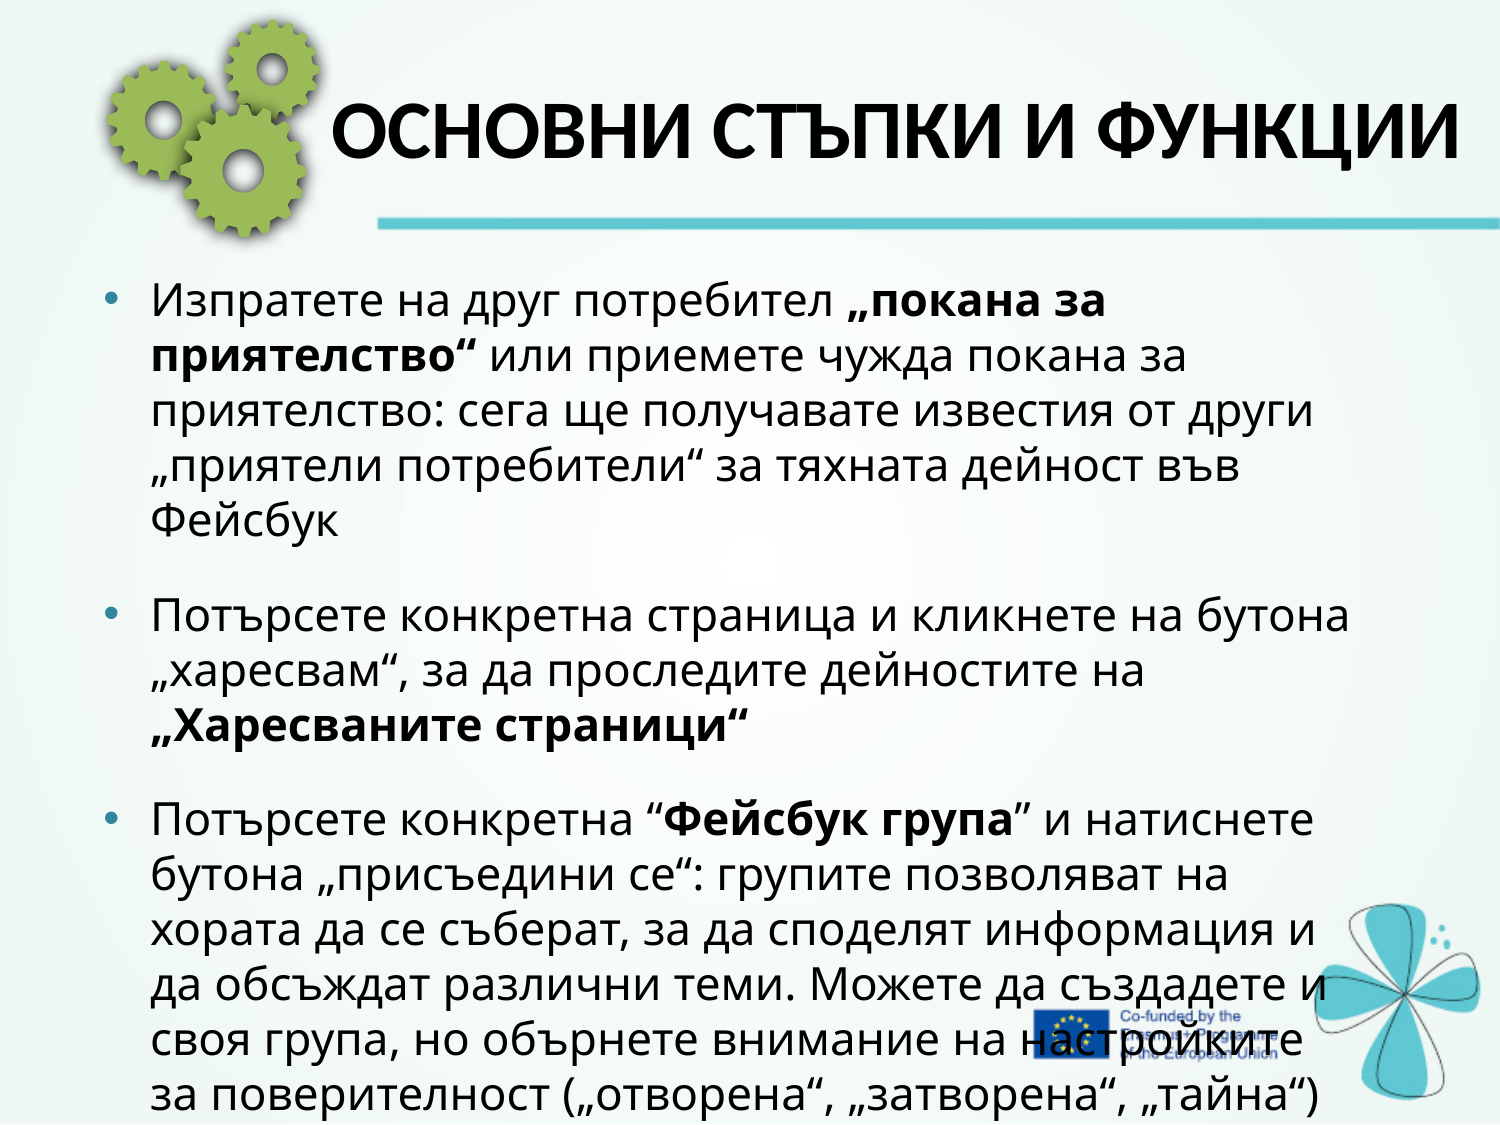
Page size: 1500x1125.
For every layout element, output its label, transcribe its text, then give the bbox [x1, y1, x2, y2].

text_box Изпратете на друг потребител „покана за приятелство“ или приемете чужда покана за приятелство: сега ще получавате известия от други „приятели потребители“ за тяхната дейност във Фейсбук Потърсете конкретна страница и кликнете на бутона „харесвам“, за да проследите дейностите на „Харесваните страници“ Потърсете конкретна “Фейсбук група” и натиснете бутона „присъедини се“: групите позволяват на хората да се съберат, за да споделят информация и да обсъждат различни теми. Можете да създадете и своя група, но обърнете внимание на настройките за поверителност („отворена“, „затворена“, „тайна“) [88, 263, 1370, 1125]
picture [0, 0, 1500, 1125]
text_box ОСНОВНИ СТЪПКИ И ФУНКЦИИ [325, 67, 1477, 183]
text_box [106, 19, 320, 237]
